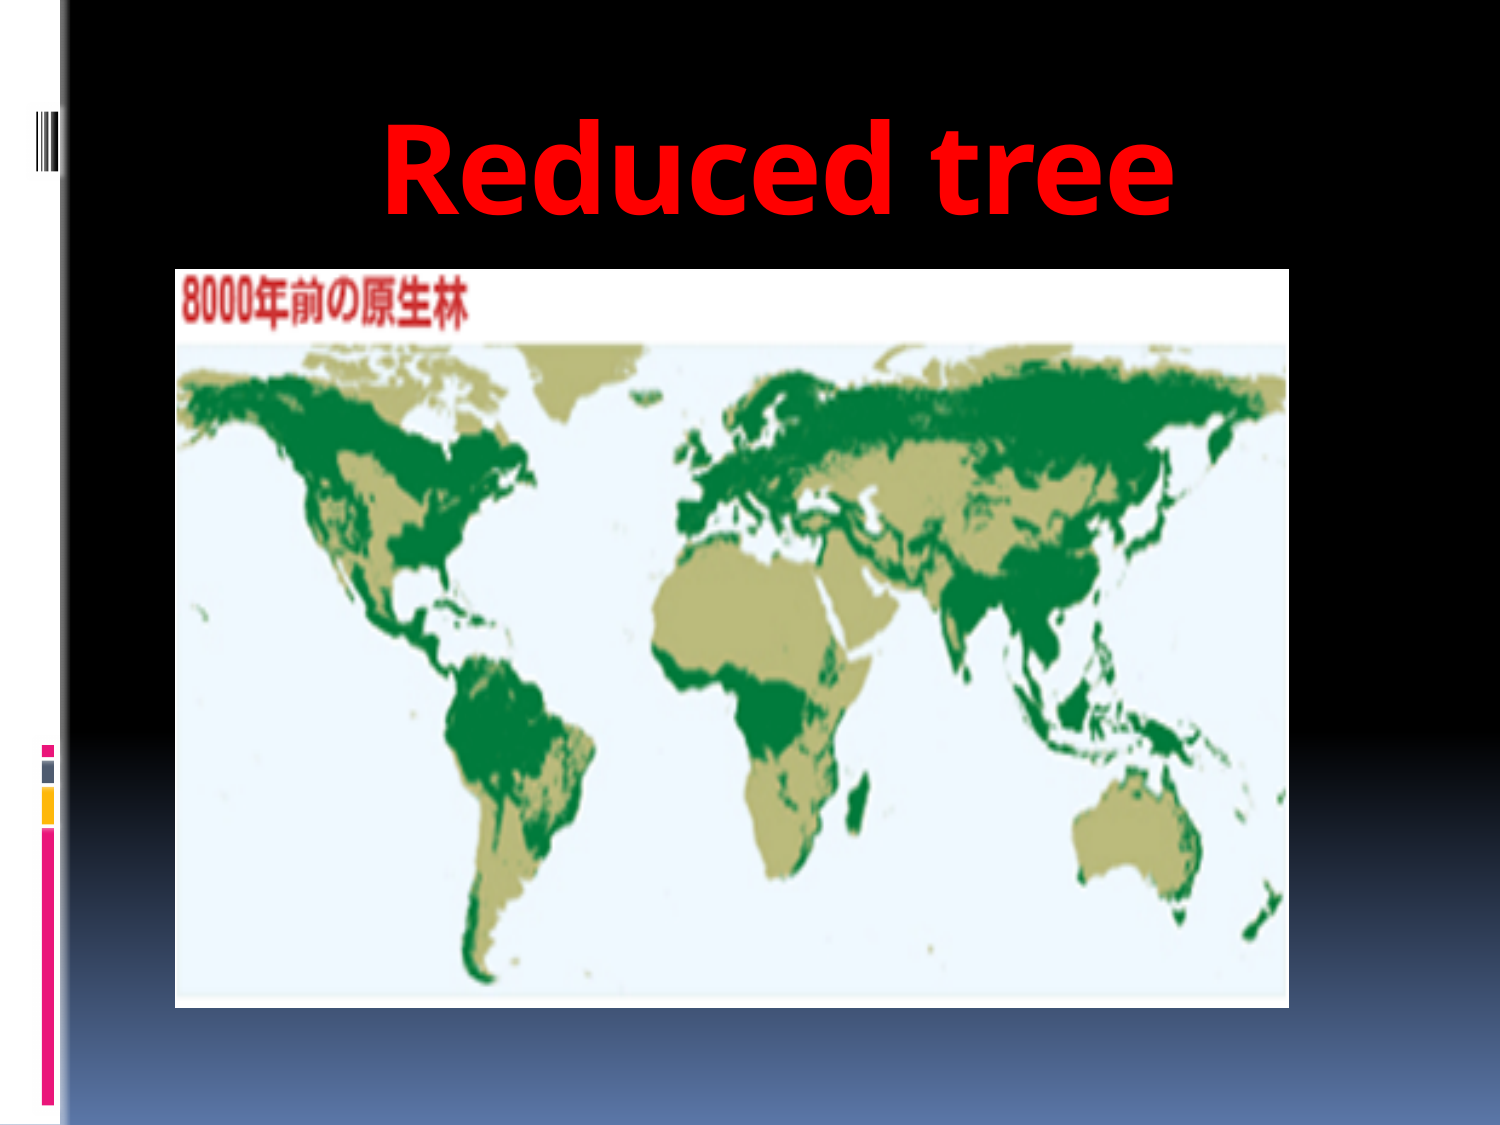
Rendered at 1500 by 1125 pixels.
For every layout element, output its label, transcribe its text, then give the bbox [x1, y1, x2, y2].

picture [175, 268, 1290, 1009]
title Reduced tree [140, 82, 1416, 285]
